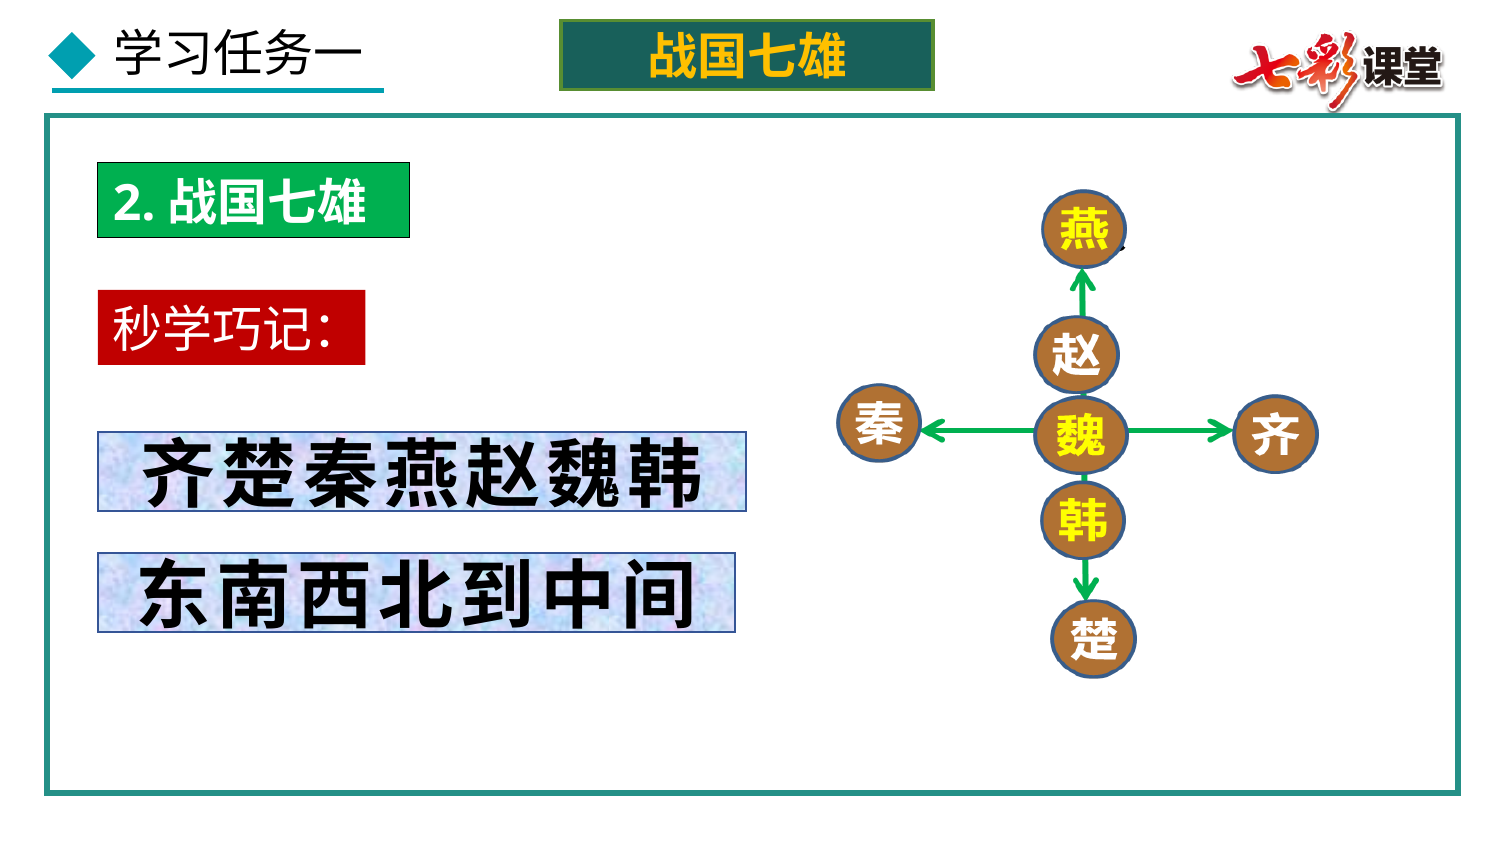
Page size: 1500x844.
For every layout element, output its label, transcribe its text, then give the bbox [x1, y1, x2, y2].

text_box 东南西北到中间 [97, 552, 736, 633]
text_box 战国七雄 [560, 19, 934, 90]
text_box 齐楚秦燕赵魏韩 [97, 431, 747, 512]
text_box 秒学巧记： [97, 289, 366, 365]
text_box 2.战国七雄 [97, 162, 410, 238]
picture [818, 177, 1334, 713]
picture [1228, 26, 1449, 113]
